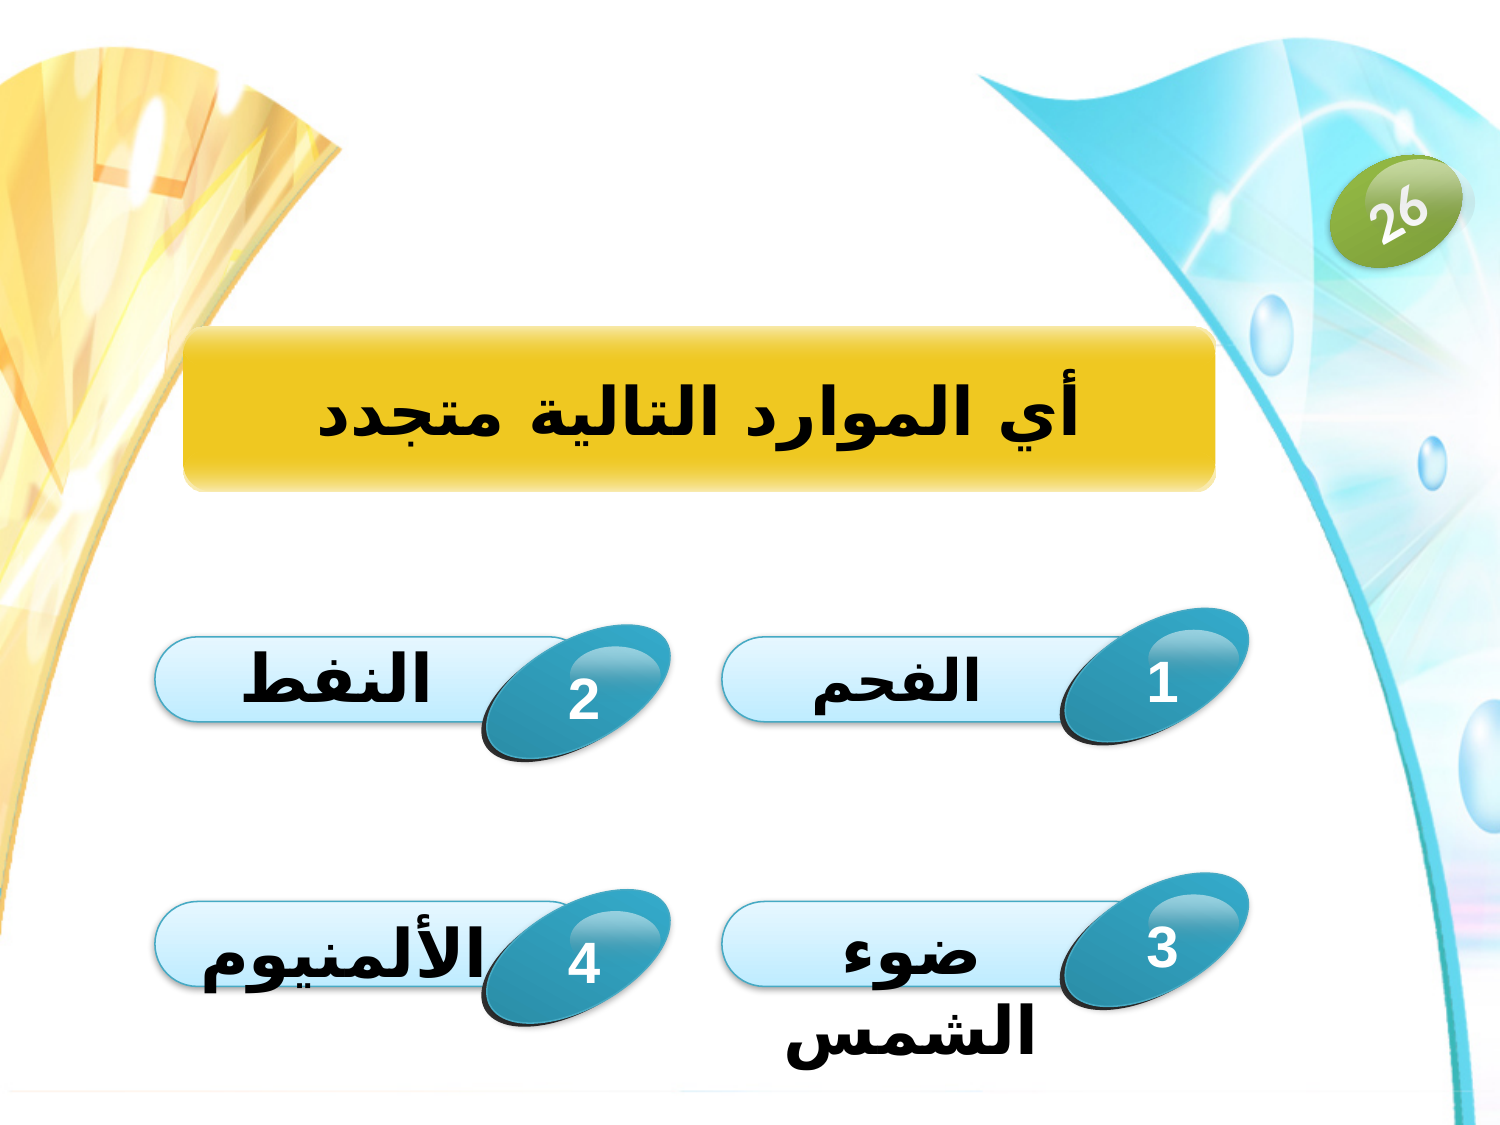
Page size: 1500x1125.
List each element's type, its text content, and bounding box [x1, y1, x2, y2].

text_box 26 [1330, 178, 1418, 268]
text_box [721, 623, 1259, 731]
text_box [182, 325, 1216, 492]
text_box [691, 888, 1259, 997]
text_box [154, 628, 680, 747]
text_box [135, 901, 680, 1036]
picture [0, 0, 1500, 1125]
